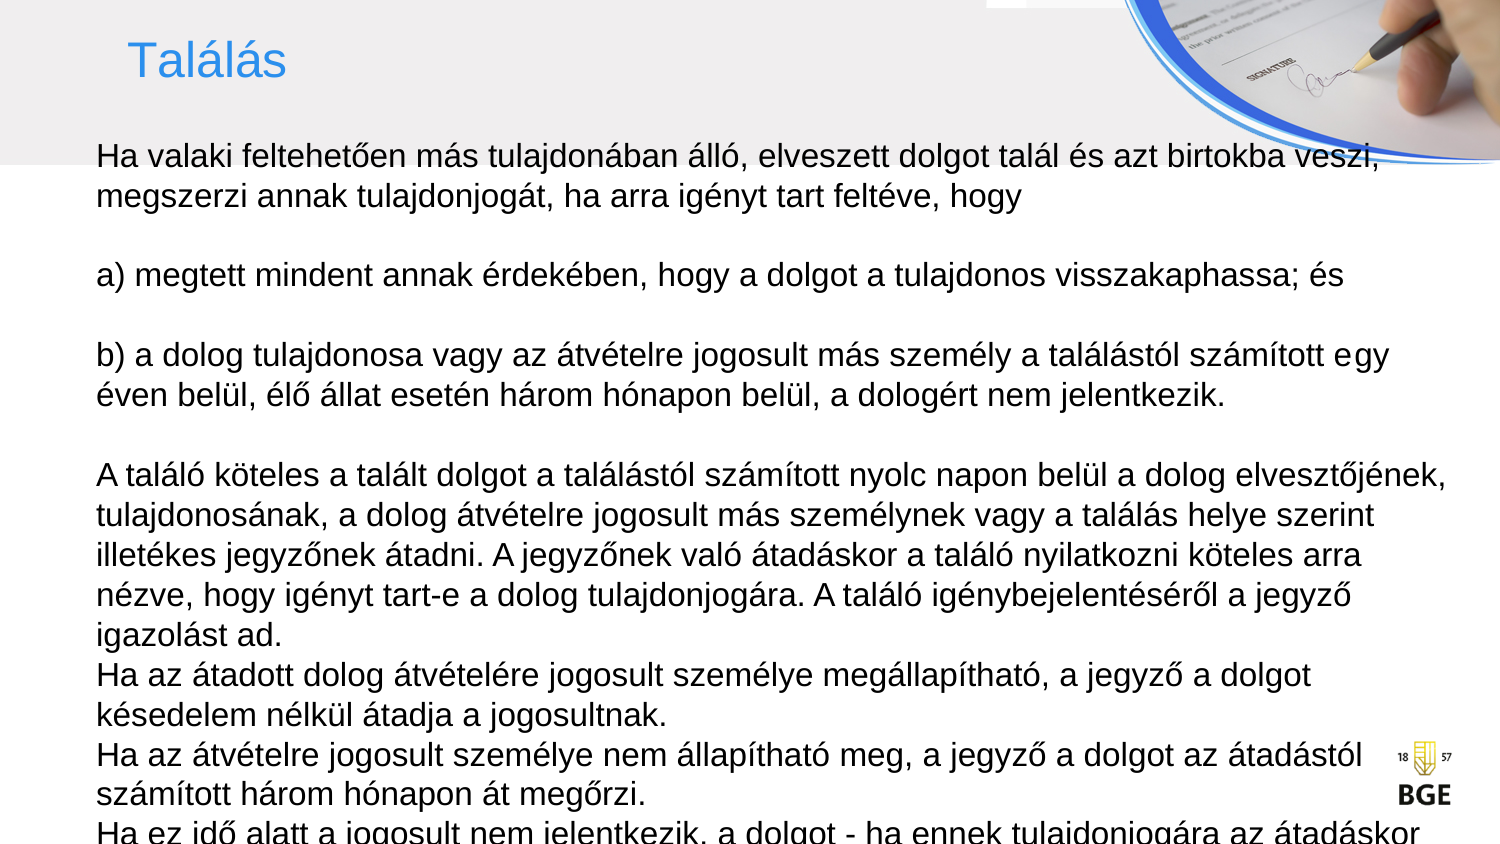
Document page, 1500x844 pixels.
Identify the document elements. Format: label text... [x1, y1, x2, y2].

text_box Találás [0, 20, 303, 95]
text_box Ha valaki feltehetően más tulajdonában álló, elveszett dolgot talál és azt birtokba veszi, megszerzi annak tulajdonjogát, ha arra igényt tart feltéve, hogy a) megtett mindent annak érdekében, hogy a dolgot a tulajdonos visszakaphassa; és b) a dolog tulajdonosa vagy az átvételre jogosult más személy a találástól számított egy éven belül, élő állat esetén három hónapon belül, a dologért nem jelentkezik. A találó köteles a talált dolgot a találástól számított nyolc napon belül a dolog elvesztőjének, tulajdonosának, a dolog átvételre jogosult más személynek vagy a találás helye szerint illetékes jegyzőnek átadni. A jegyzőnek való átadáskor a találó nyilatkozni köteles arra nézve, hogy igényt tart-e a dolog tulajdonjogára. A találó igénybejelentéséről a jegyző igazolást ad. Ha az átadott dolog átvételére jogosult személye megállapítható, a jegyző a dolgot késedelem nélkül átadja a jogosultnak. Ha az átvételre jogosult személye nem állapítható meg, a jegyző a dolgot az átadástól számított három hónapon át megőrzi. Ha ez idő alatt a jogosult nem jelentkezik, a dolgot - ha ennek tulajdonjogára az átadáskor igényt tartott - a találónak ki kell adni. [0, 126, 1477, 844]
picture [1387, 735, 1459, 811]
picture [0, 0, 1500, 844]
